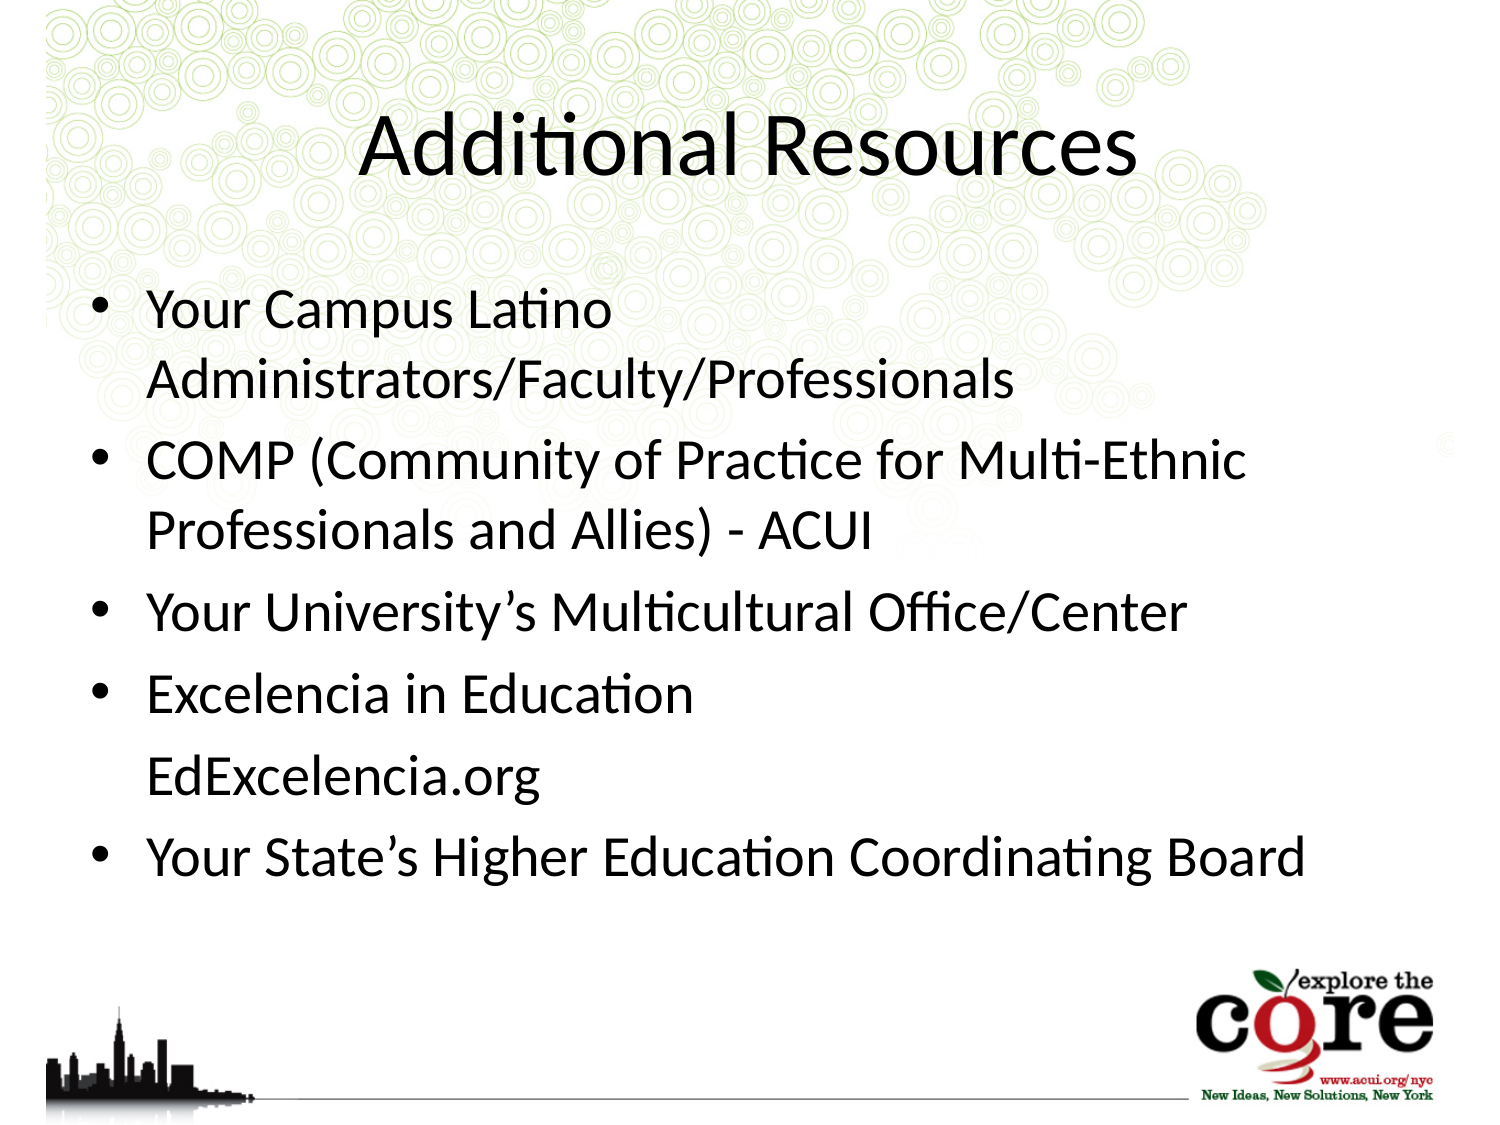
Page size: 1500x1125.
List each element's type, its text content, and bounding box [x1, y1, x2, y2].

list Your Campus Latino Administrators/Faculty/Professionals COMP (Community of Practice for Multi-Ethnic Professionals and Allies) - ACUI Your University’s Multicultural Office/Center Excelencia in Education EdExcelencia.org Your State’s Higher Education Coordinating Board [74, 262, 1426, 1006]
picture [46, 0, 1454, 1125]
title Additional Resources [74, 44, 1426, 233]
